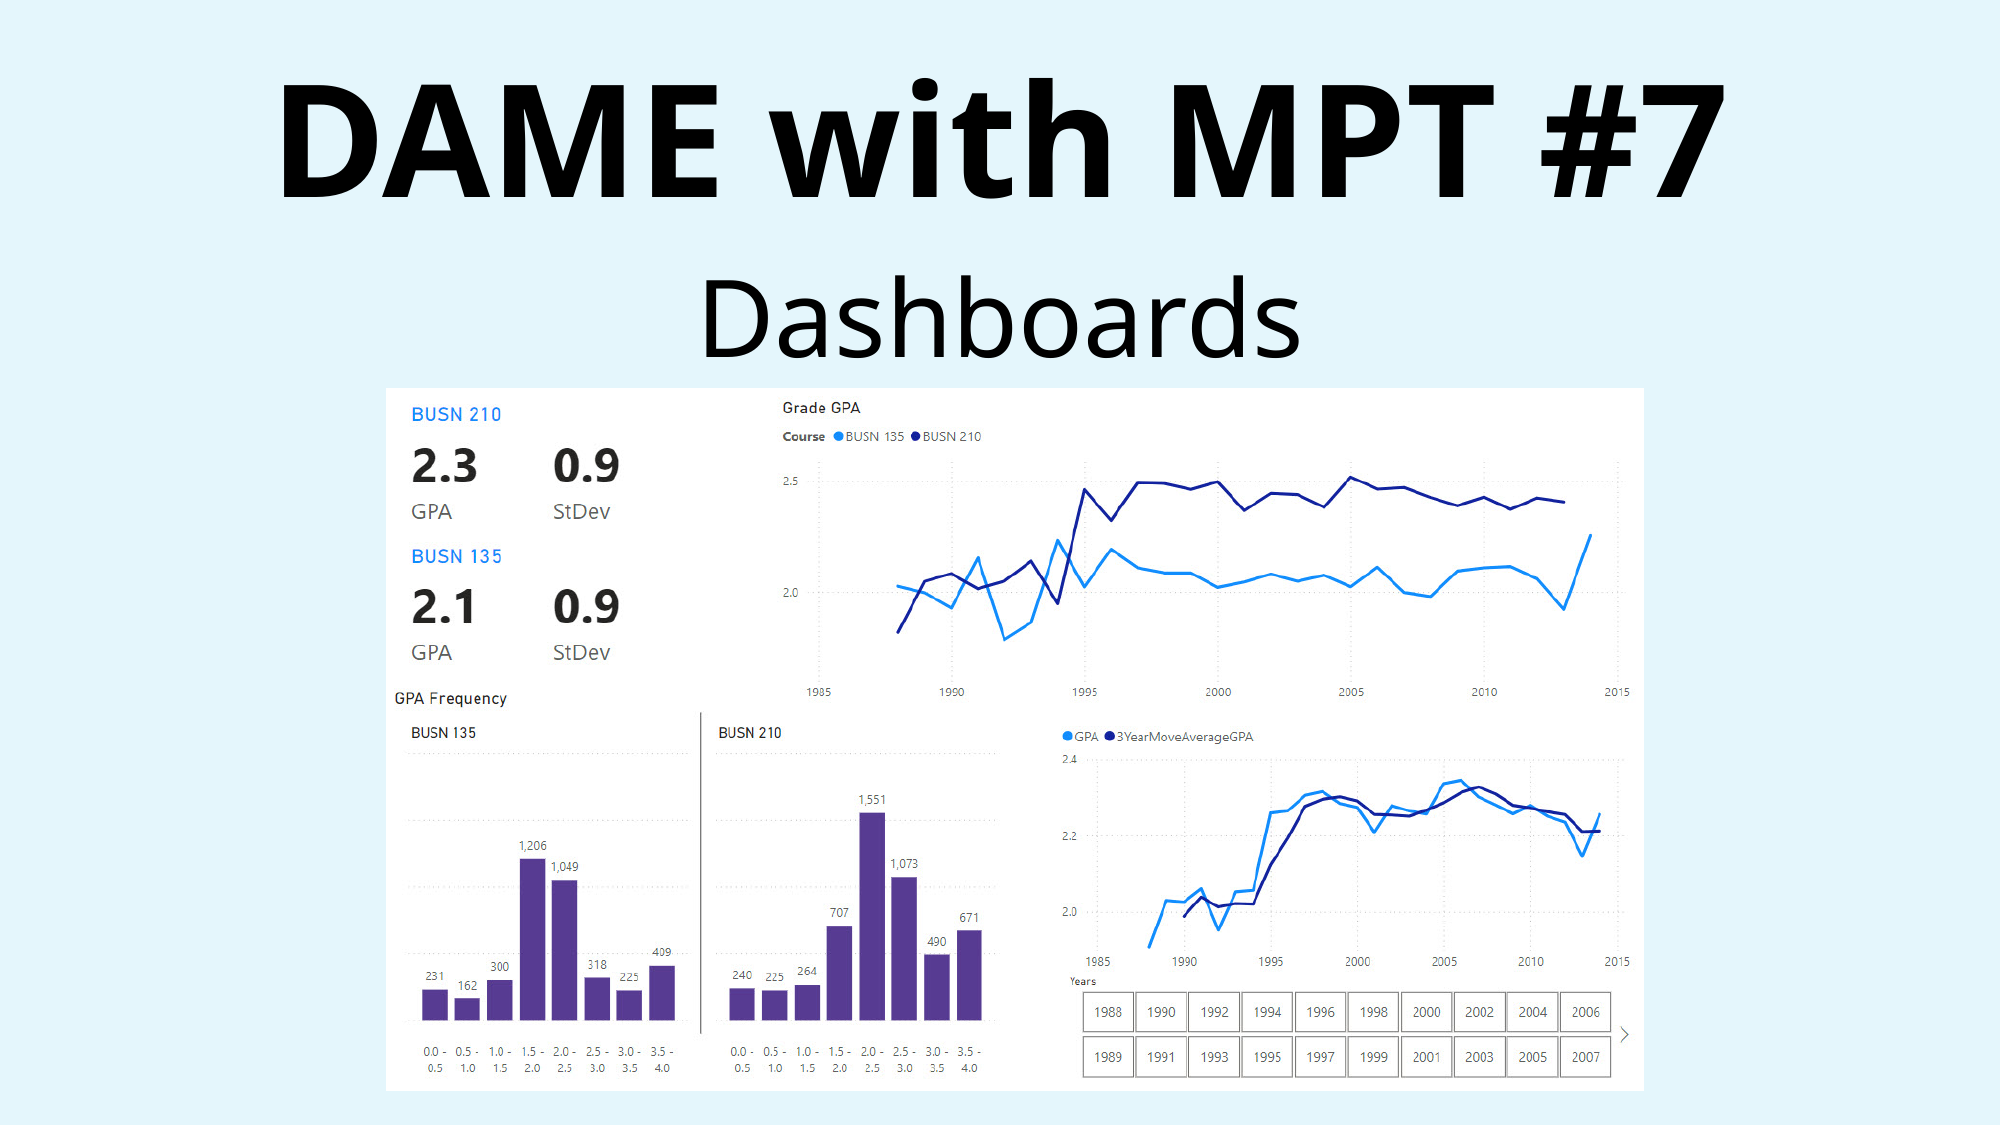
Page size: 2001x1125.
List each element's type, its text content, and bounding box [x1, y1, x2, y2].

title DAME with MPT #7 [249, 51, 1750, 239]
subtitle Dashboards [249, 257, 1750, 389]
picture [385, 388, 1644, 1092]
